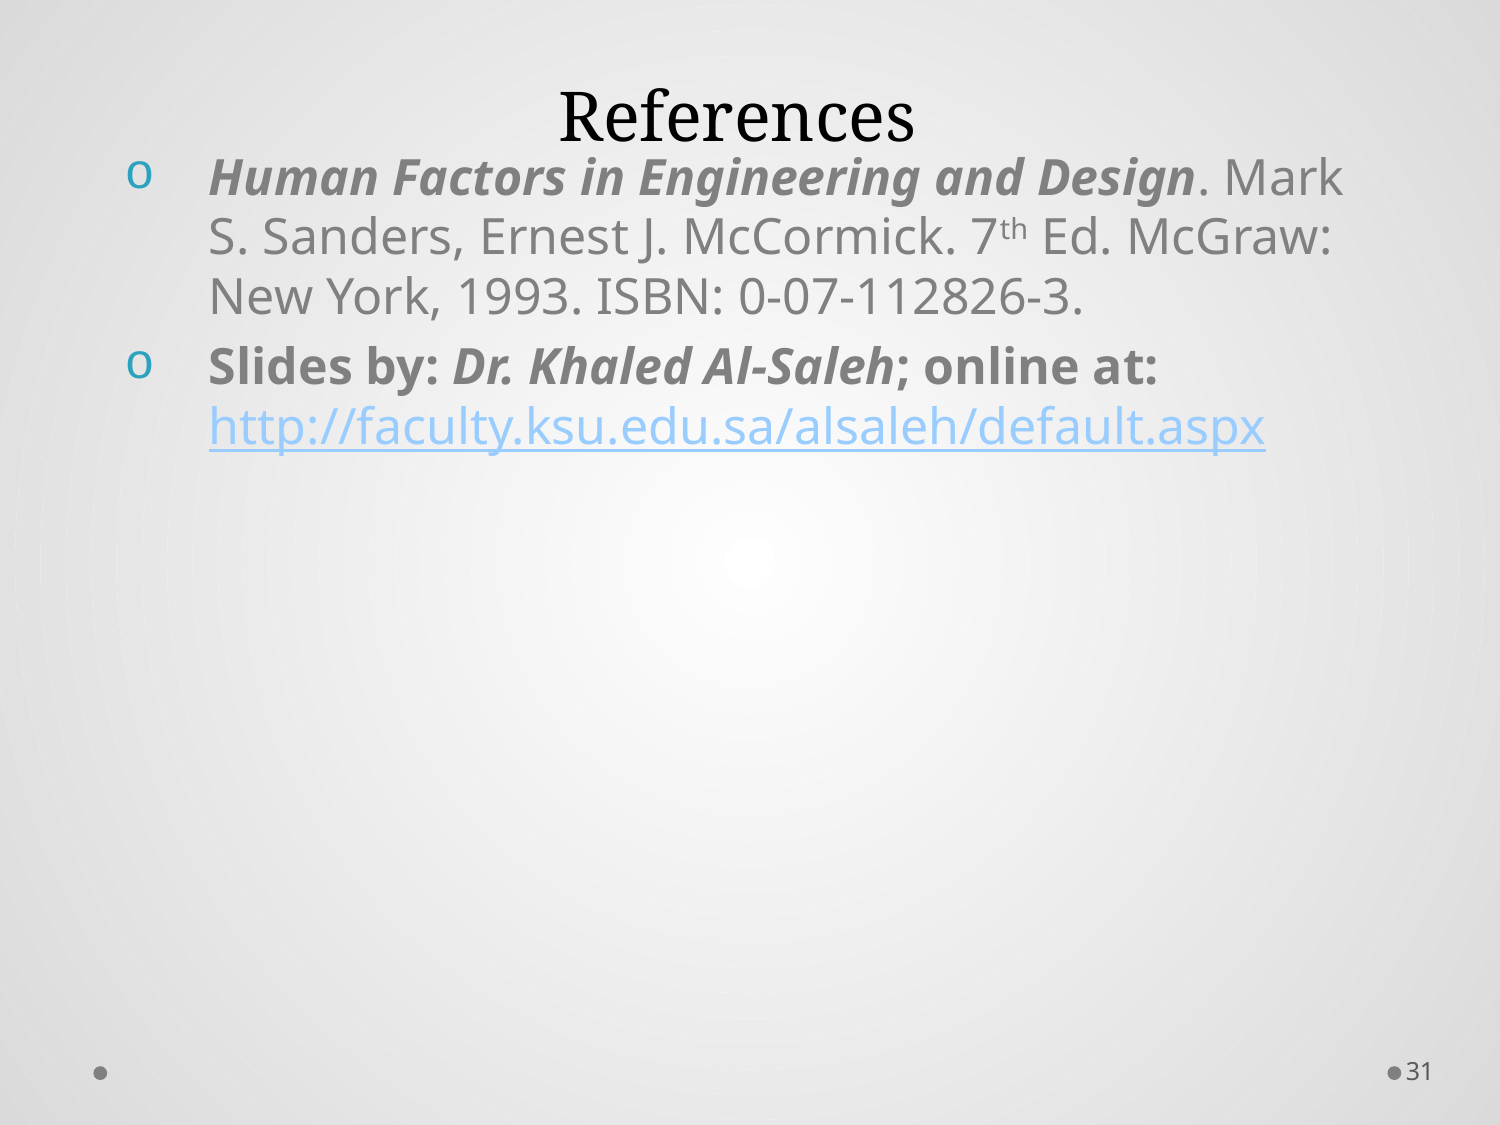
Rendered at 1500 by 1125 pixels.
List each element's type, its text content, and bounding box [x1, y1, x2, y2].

list Human Factors in Engineering and Design. Mark S. Sanders, Ernest J. McCormick. 7th Ed. McGraw: New York, 1993. ISBN: 0-07-112826-3. Slides by: Dr. Khaled Al-Saleh; online at: http://faculty.ksu.edu.sa/alsaleh/default.aspx [50, 137, 1400, 1113]
title References [62, 62, 1413, 163]
slide_number 31 [1401, 1042, 1494, 1103]
